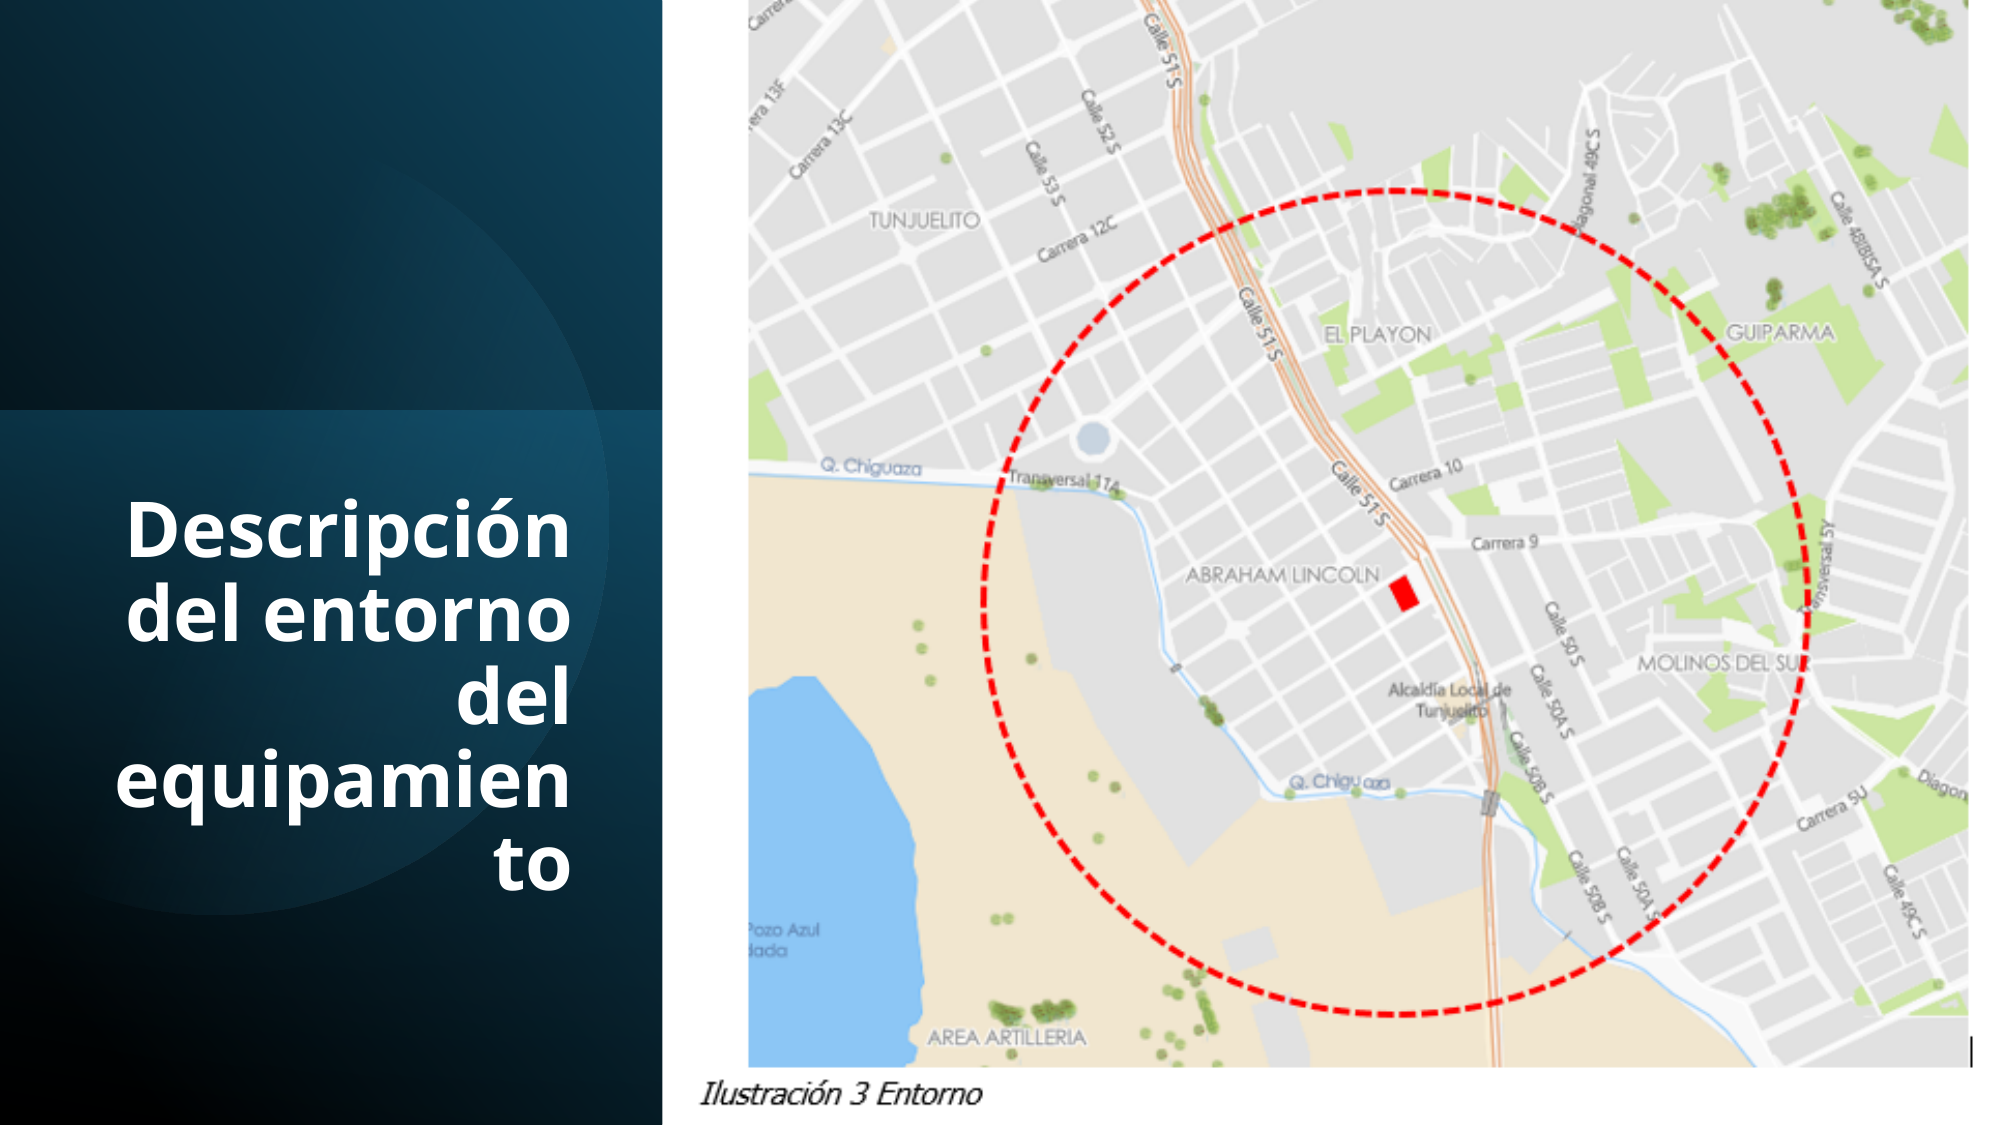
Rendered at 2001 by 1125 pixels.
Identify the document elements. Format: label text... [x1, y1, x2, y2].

title Descripción del entorno del equipamiento [87, 484, 589, 1064]
text_box [0, 409, 661, 1125]
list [661, 0, 2000, 1125]
text_box [0, 0, 661, 409]
text_box [0, 124, 610, 896]
